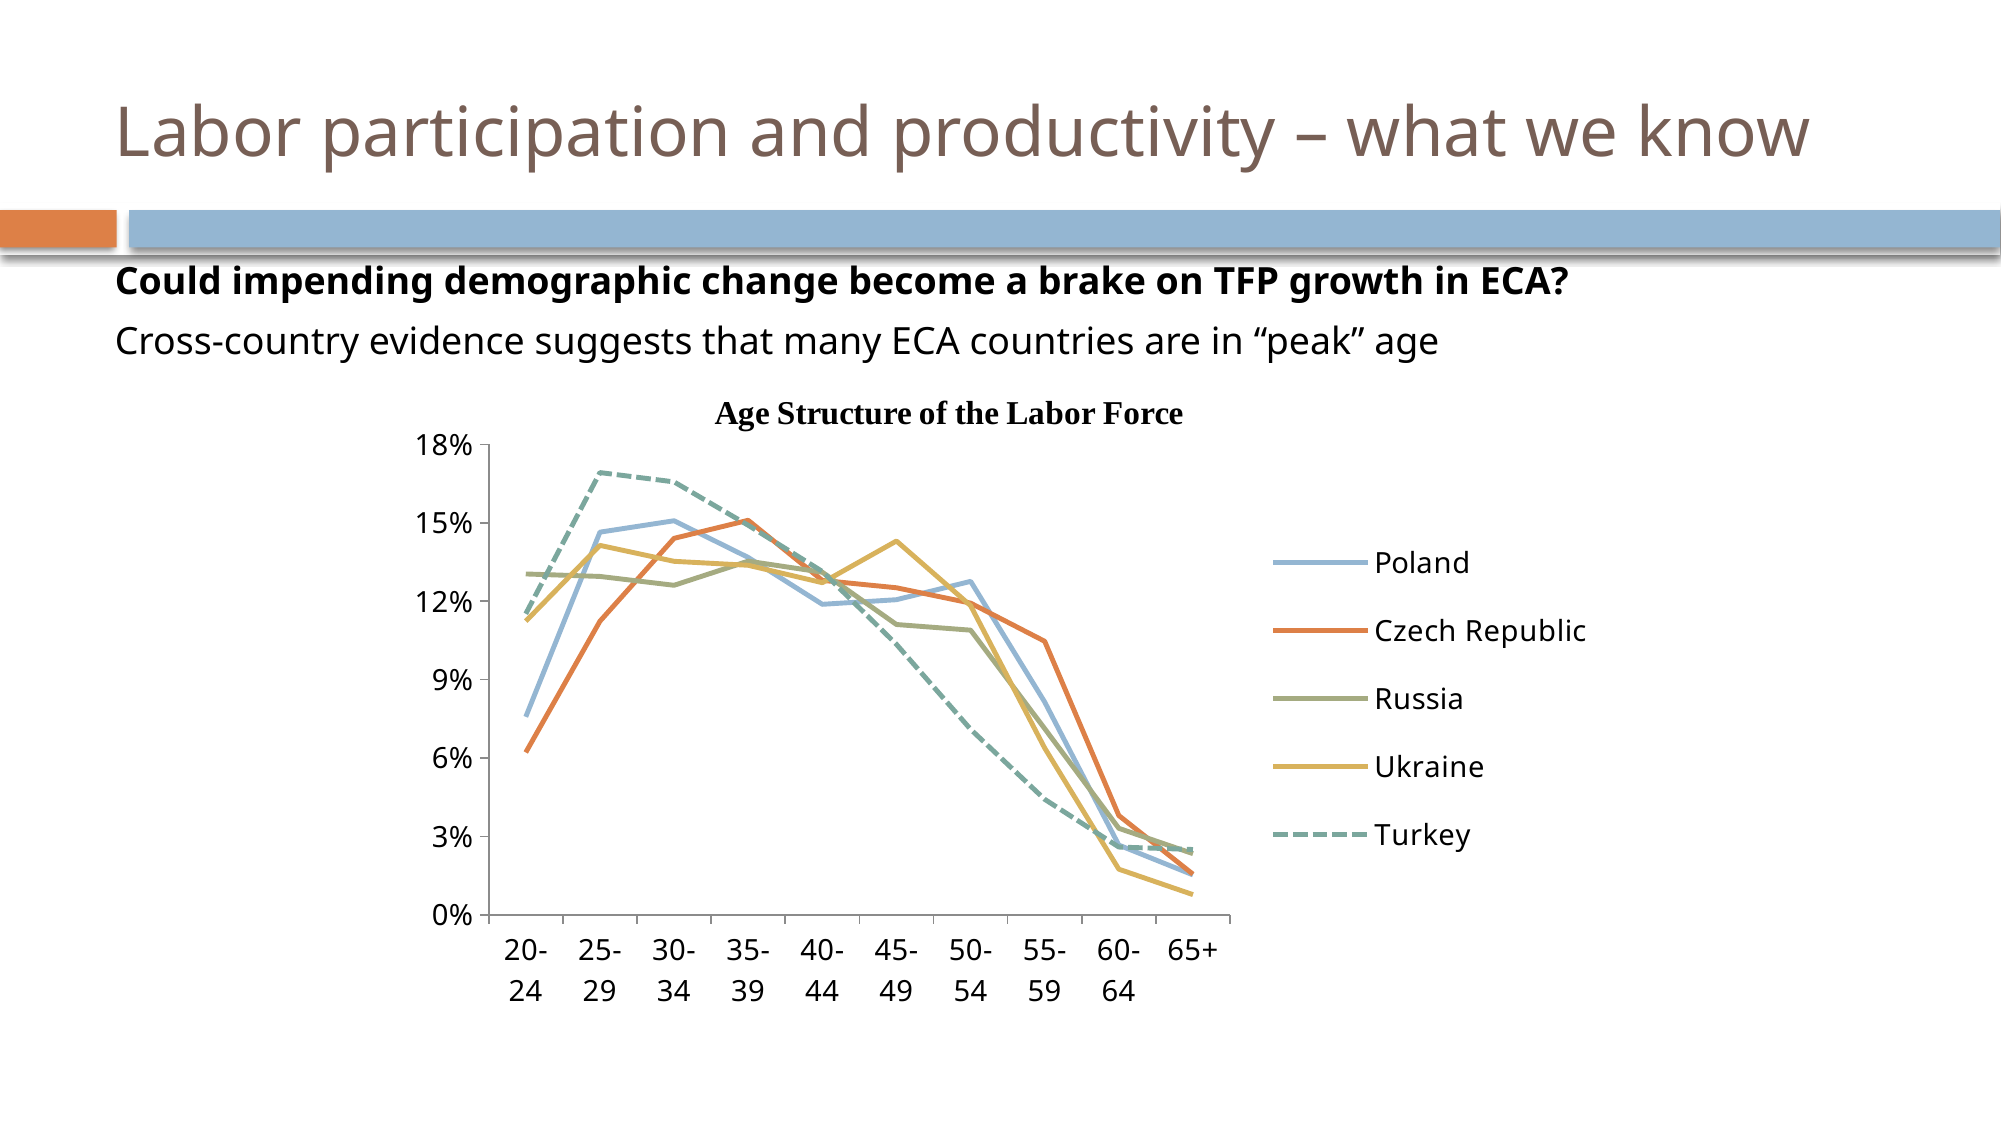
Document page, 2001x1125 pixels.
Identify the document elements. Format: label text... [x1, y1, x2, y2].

list Could impending demographic change become a brake on TFP growth in ECA? Cross-country evidence suggests that many ECA countries are in “peak” age [99, 249, 1900, 1038]
chart [316, 387, 1626, 1032]
title Labor participation and productivity – what we know [99, 45, 1900, 213]
